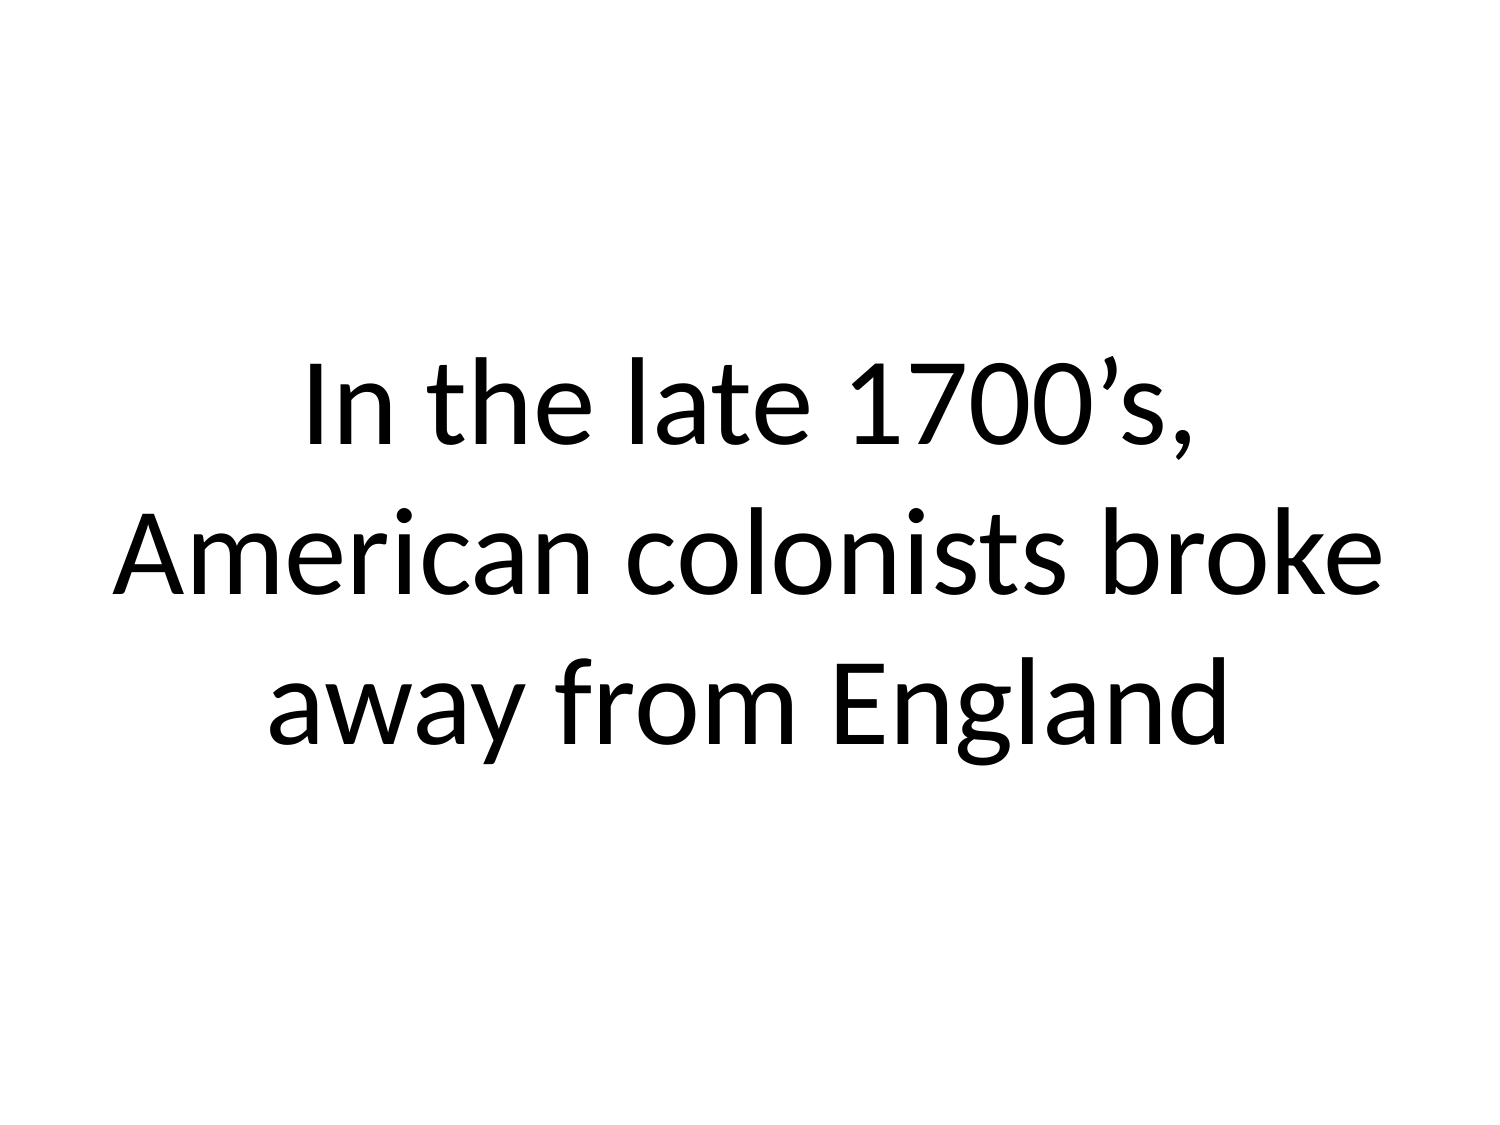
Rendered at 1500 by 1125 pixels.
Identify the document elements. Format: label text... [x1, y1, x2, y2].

title In the late 1700’s, American colonists broke away from England [75, 140, 1425, 949]
